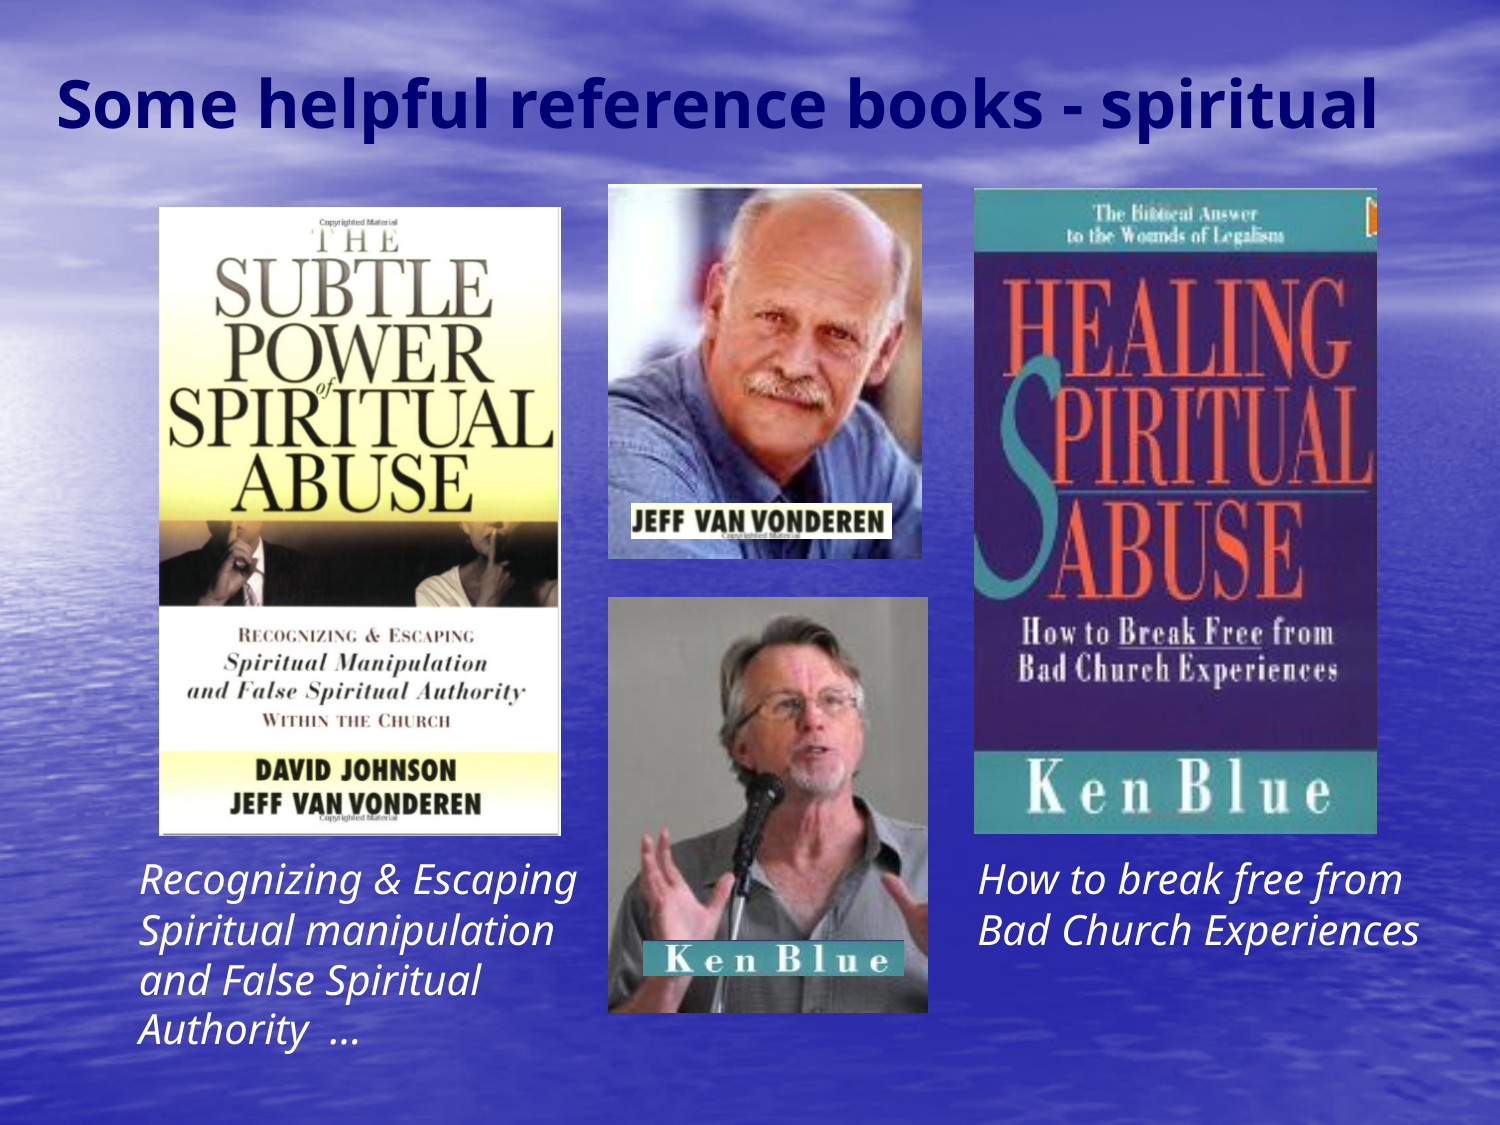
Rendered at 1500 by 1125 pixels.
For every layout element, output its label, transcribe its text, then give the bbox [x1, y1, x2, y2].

text_box Recognizing & Escaping Spiritual manipulation and False Spiritual Authority ... [123, 845, 597, 1061]
text_box How to break free from Bad Church Experiences [962, 845, 1447, 961]
text_box [25, 0, 431, 159]
picture [159, 207, 562, 836]
text_box Some helpful reference books - spiritual [41, 54, 1483, 150]
picture [974, 188, 1377, 835]
picture [608, 597, 928, 1013]
picture [608, 184, 922, 560]
